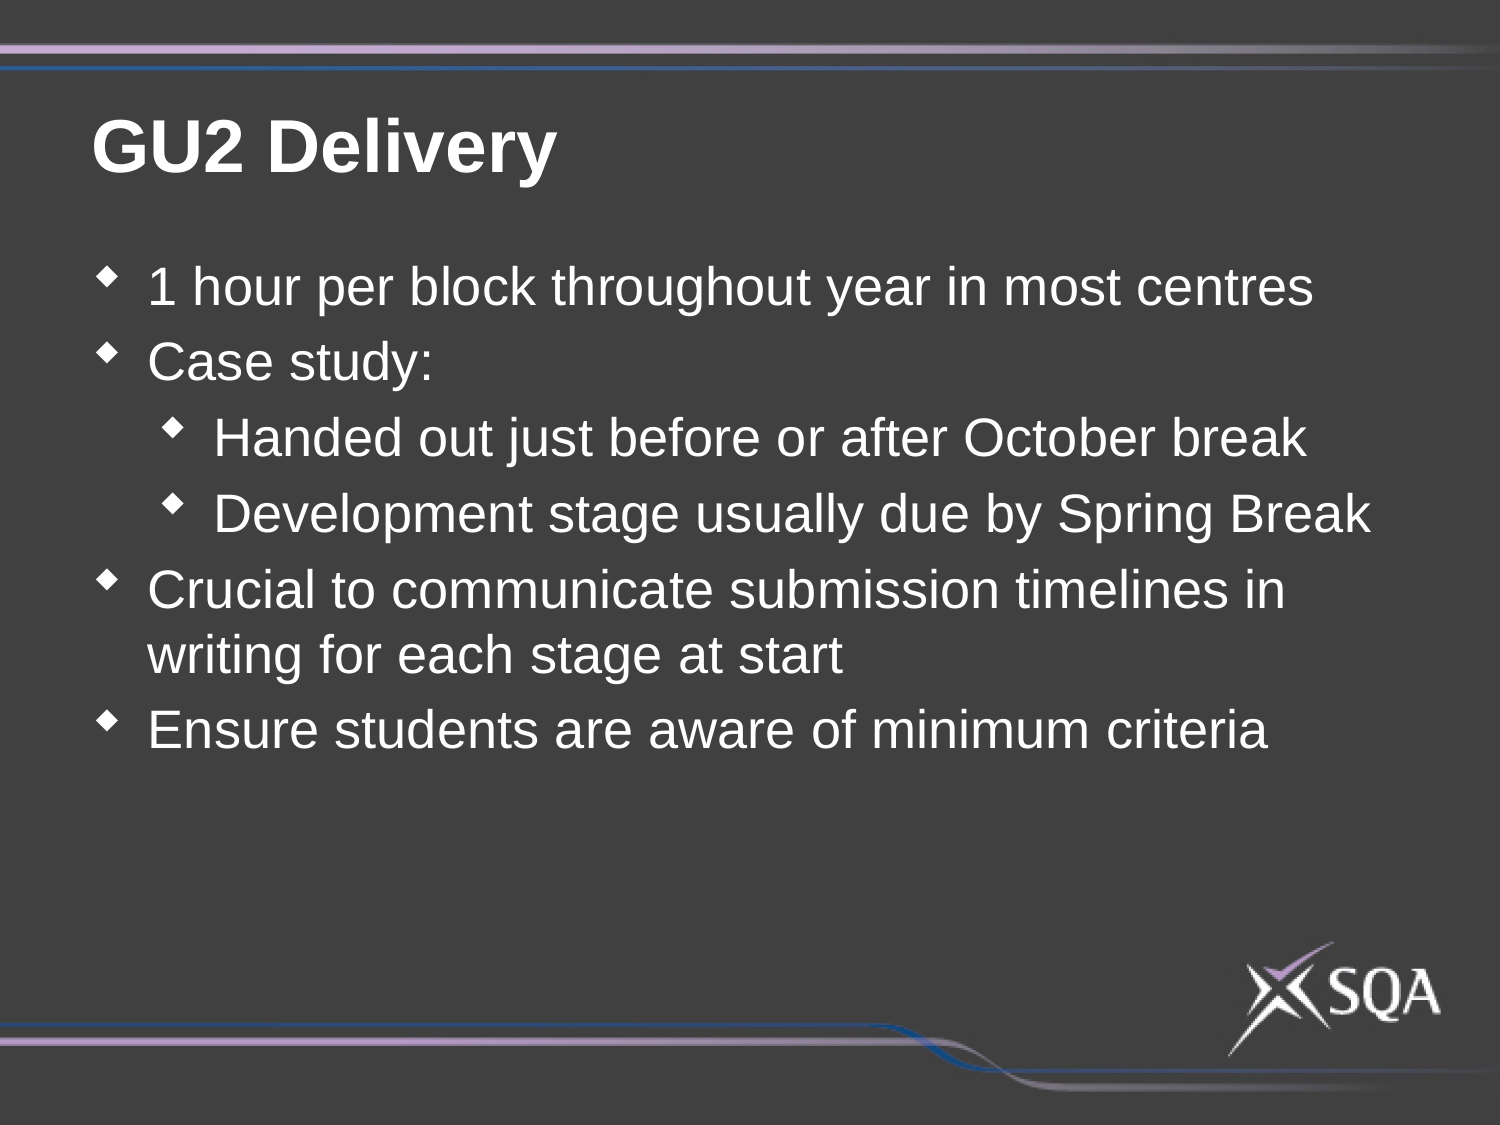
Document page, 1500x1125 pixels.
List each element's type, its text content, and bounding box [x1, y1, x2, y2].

picture [0, 0, 1500, 1125]
text_box GU2 Delivery [76, 89, 1427, 220]
text_box 1 hour per block throughout year in most centres Case study: Handed out just before or after October break Development stage usually due by Spring Break Crucial to communicate submission timelines in writing for each stage at start Ensure students are aware of minimum criteria [76, 243, 1400, 882]
